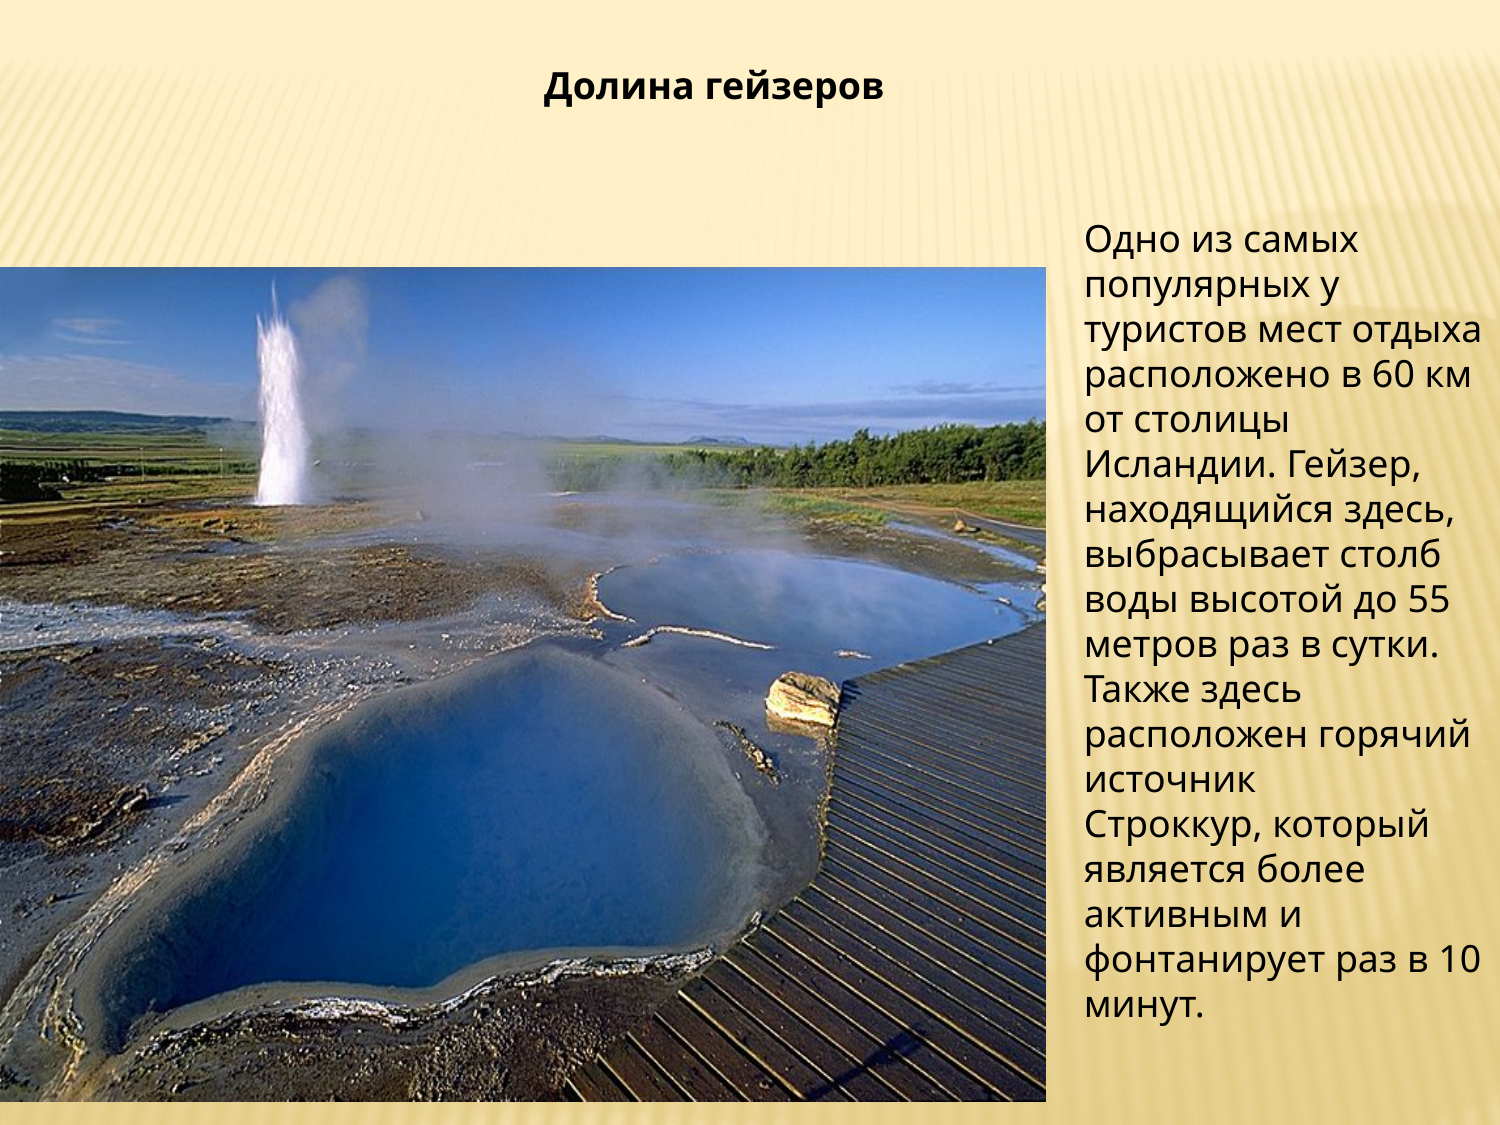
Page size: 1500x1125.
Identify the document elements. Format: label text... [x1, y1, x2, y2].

text_box Долина гейзеров [301, 54, 1128, 115]
text_box Одно из самых популярных у туристов мест отдыха расположено в 60 км от столицы Исландии. Гейзер, находящийся здесь, выбрасывает столб воды высотой до 55 метров раз в сутки. Также здесь расположен горячий источник Строккур, который является более активным и фонтанирует раз в 10 минут. [1068, 208, 1500, 1033]
picture [0, 266, 1046, 1102]
